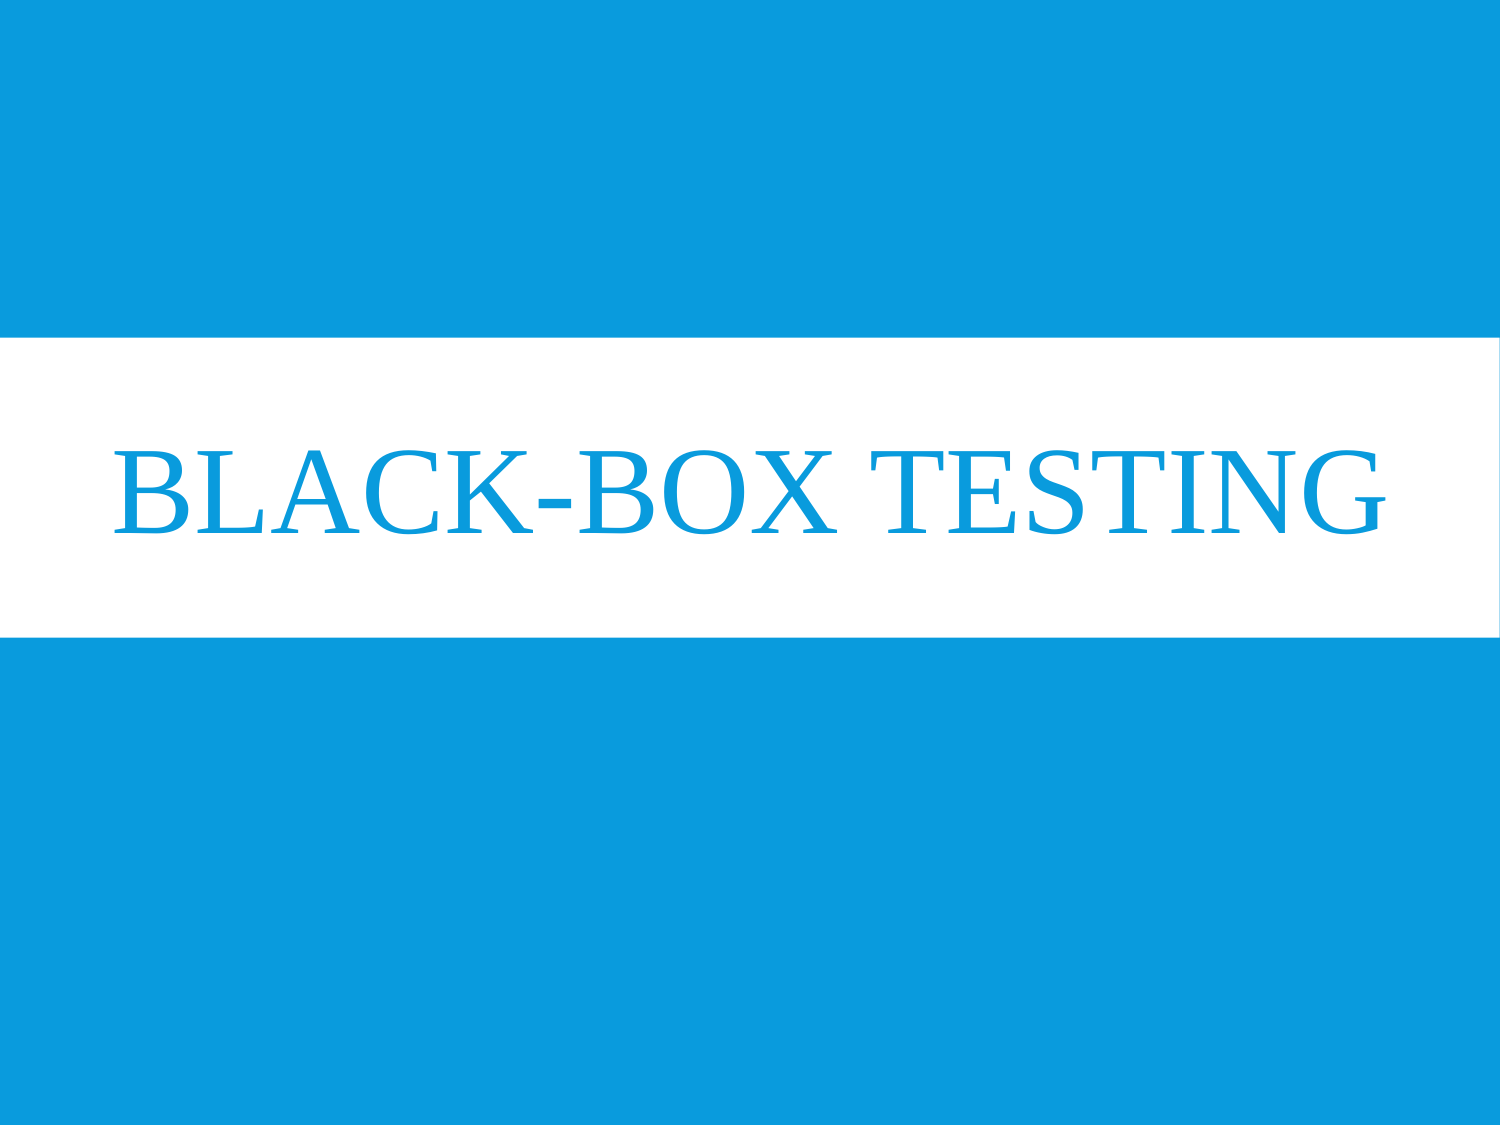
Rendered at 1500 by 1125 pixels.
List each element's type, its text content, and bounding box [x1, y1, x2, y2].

title Black-box Testing [45, 355, 1457, 641]
